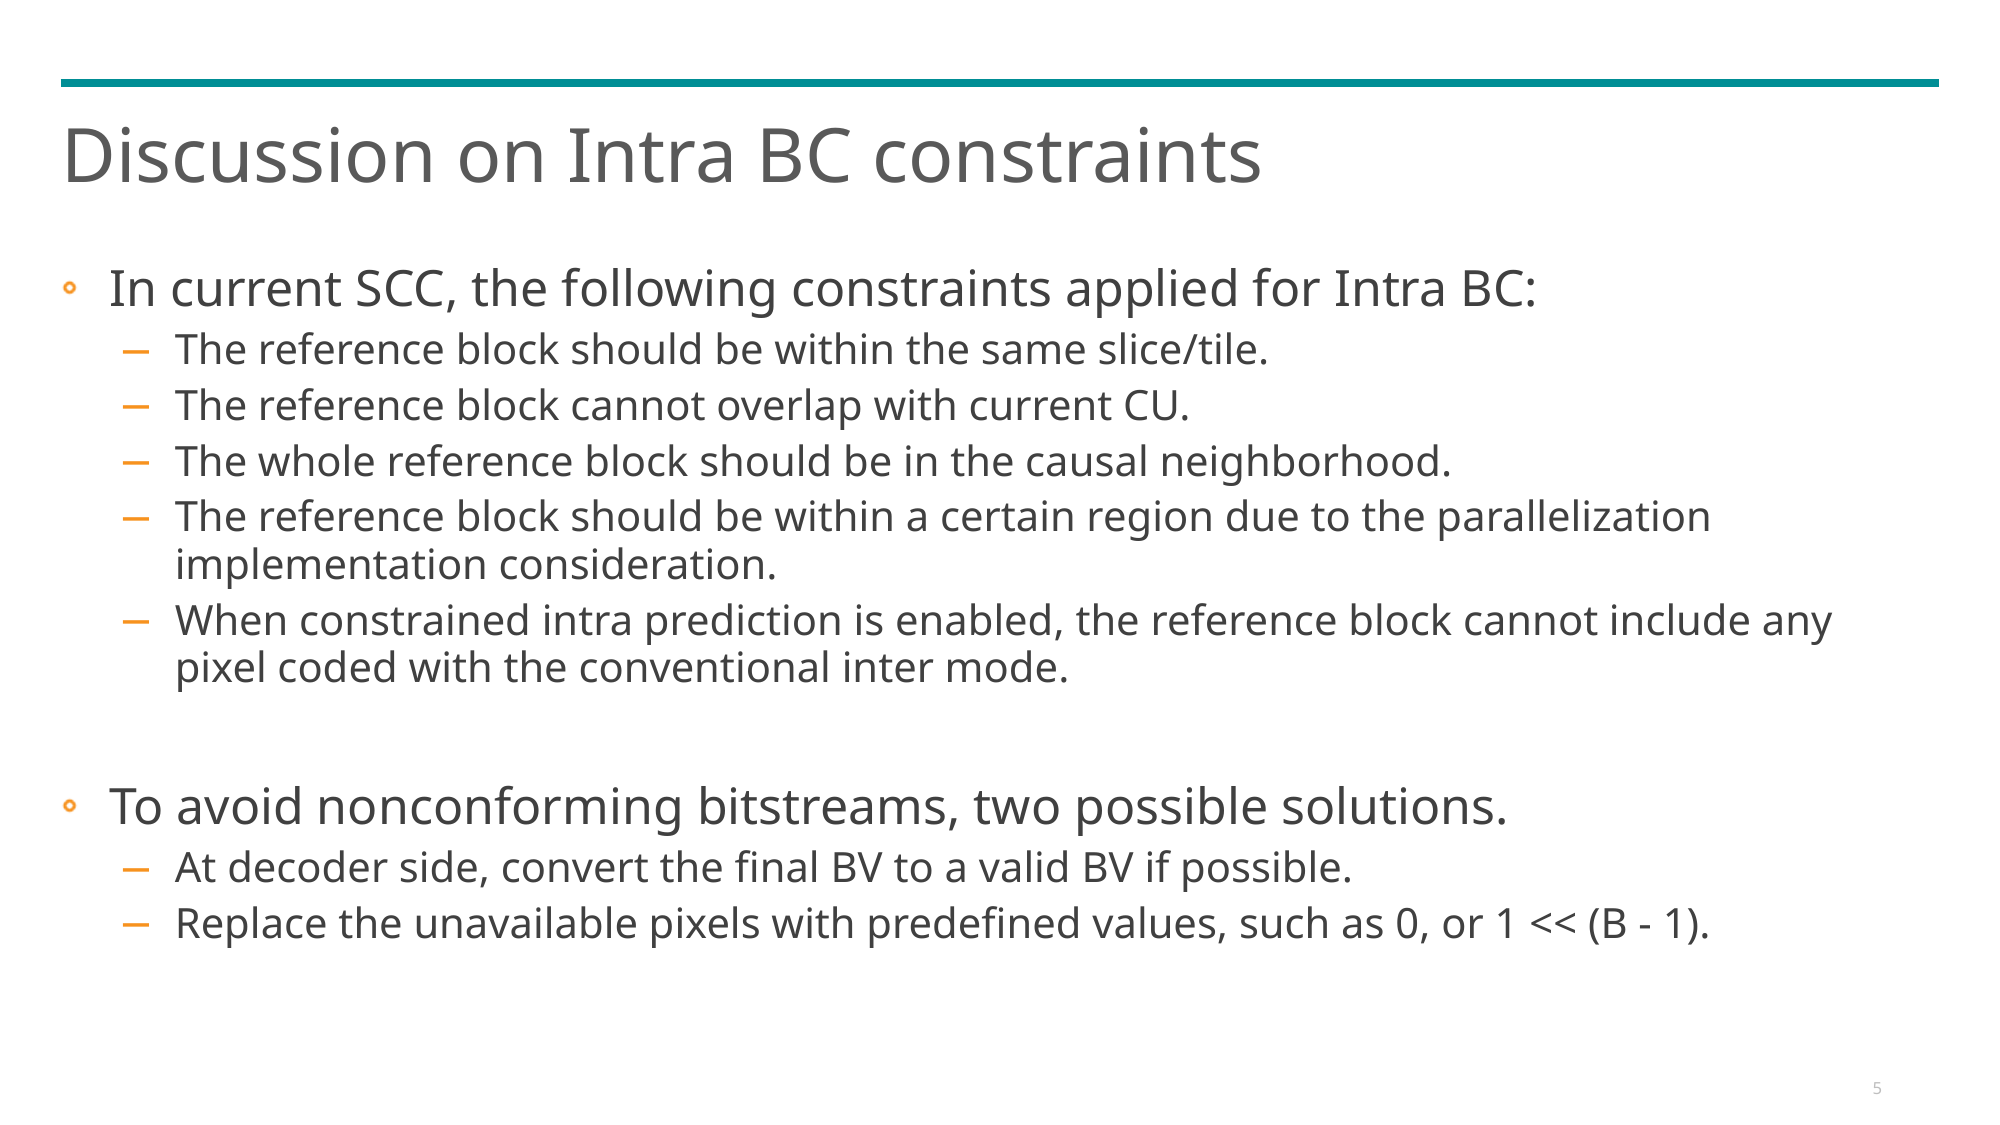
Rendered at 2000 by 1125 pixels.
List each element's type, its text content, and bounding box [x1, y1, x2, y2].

list In current SCC, the following constraints applied for Intra BC: The reference block should be within the same slice/tile. The reference block cannot overlap with current CU. The whole reference block should be in the causal neighborhood. The reference block should be within a certain region due to the parallelization implementation consideration. When constrained intra prediction is enabled, the reference block cannot include any pixel coded with the conventional inter mode. To avoid nonconforming bitstreams, two possible solutions. At decoder side, convert the final BV to a valid BV if possible. Replace the unavailable pixels with predefined values, such as 0, or 1 << (B - 1). [37, 253, 1913, 957]
picture [52, 270, 88, 306]
picture [52, 788, 88, 824]
title Discussion on Intra BC constraints [46, 120, 1922, 205]
